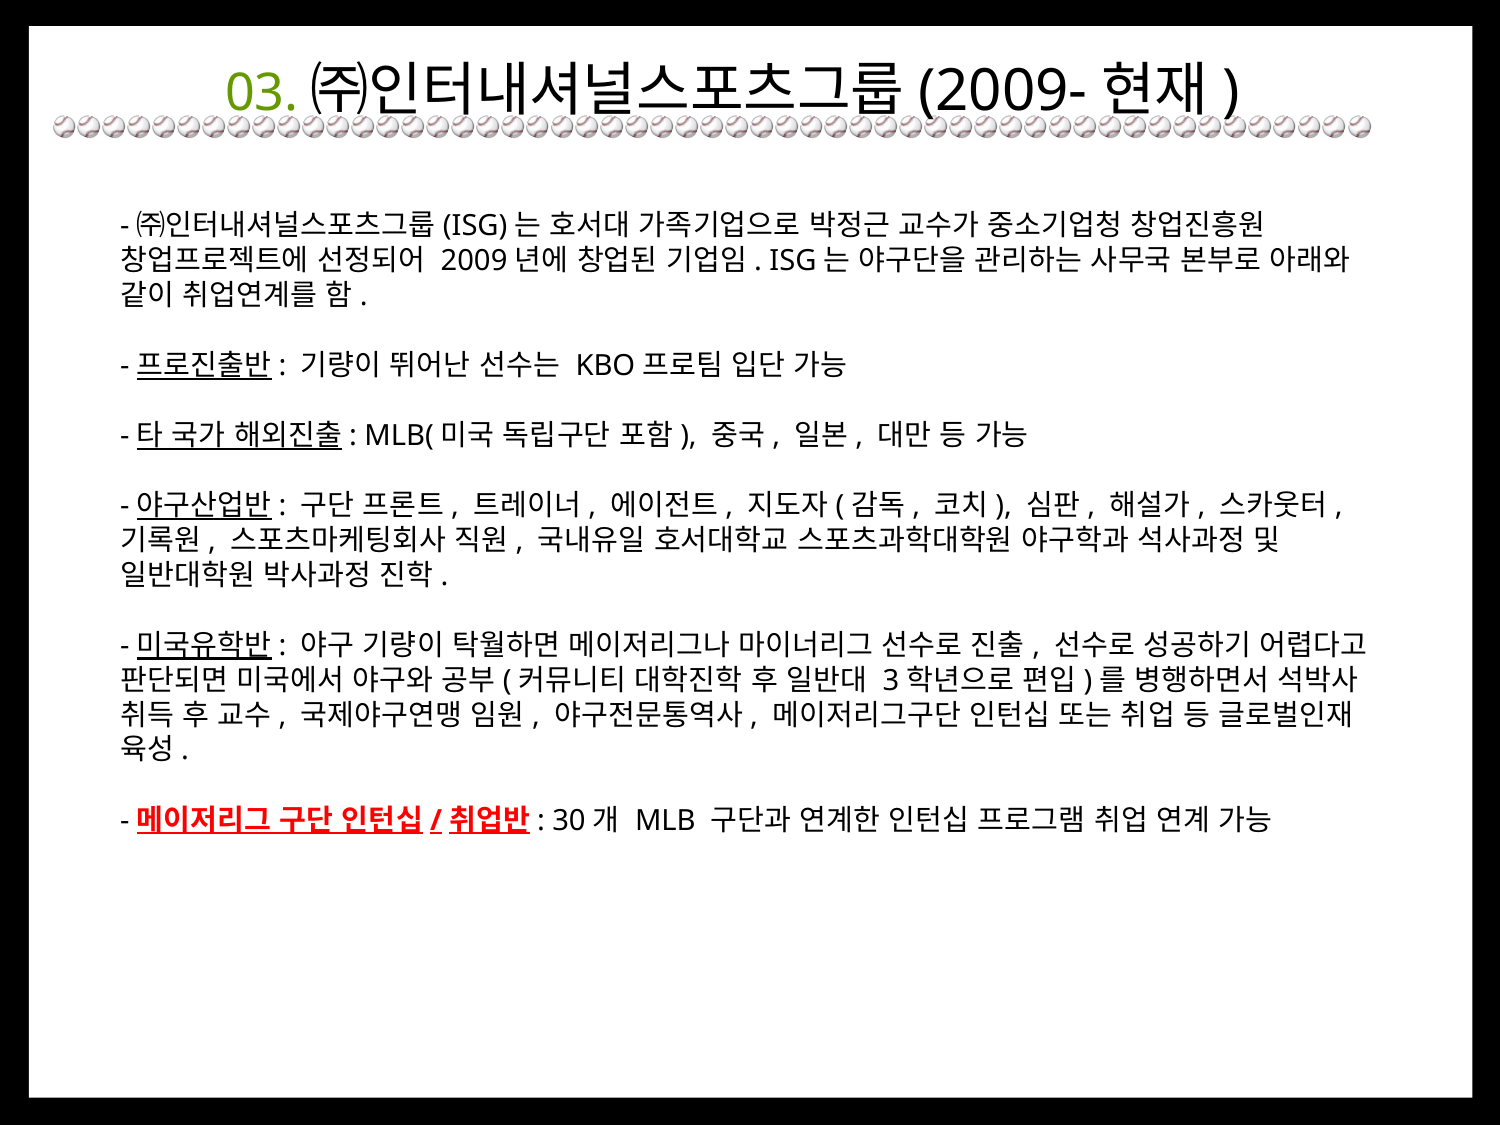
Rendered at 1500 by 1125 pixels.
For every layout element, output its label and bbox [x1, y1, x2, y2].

text_box [28, 25, 1473, 1098]
